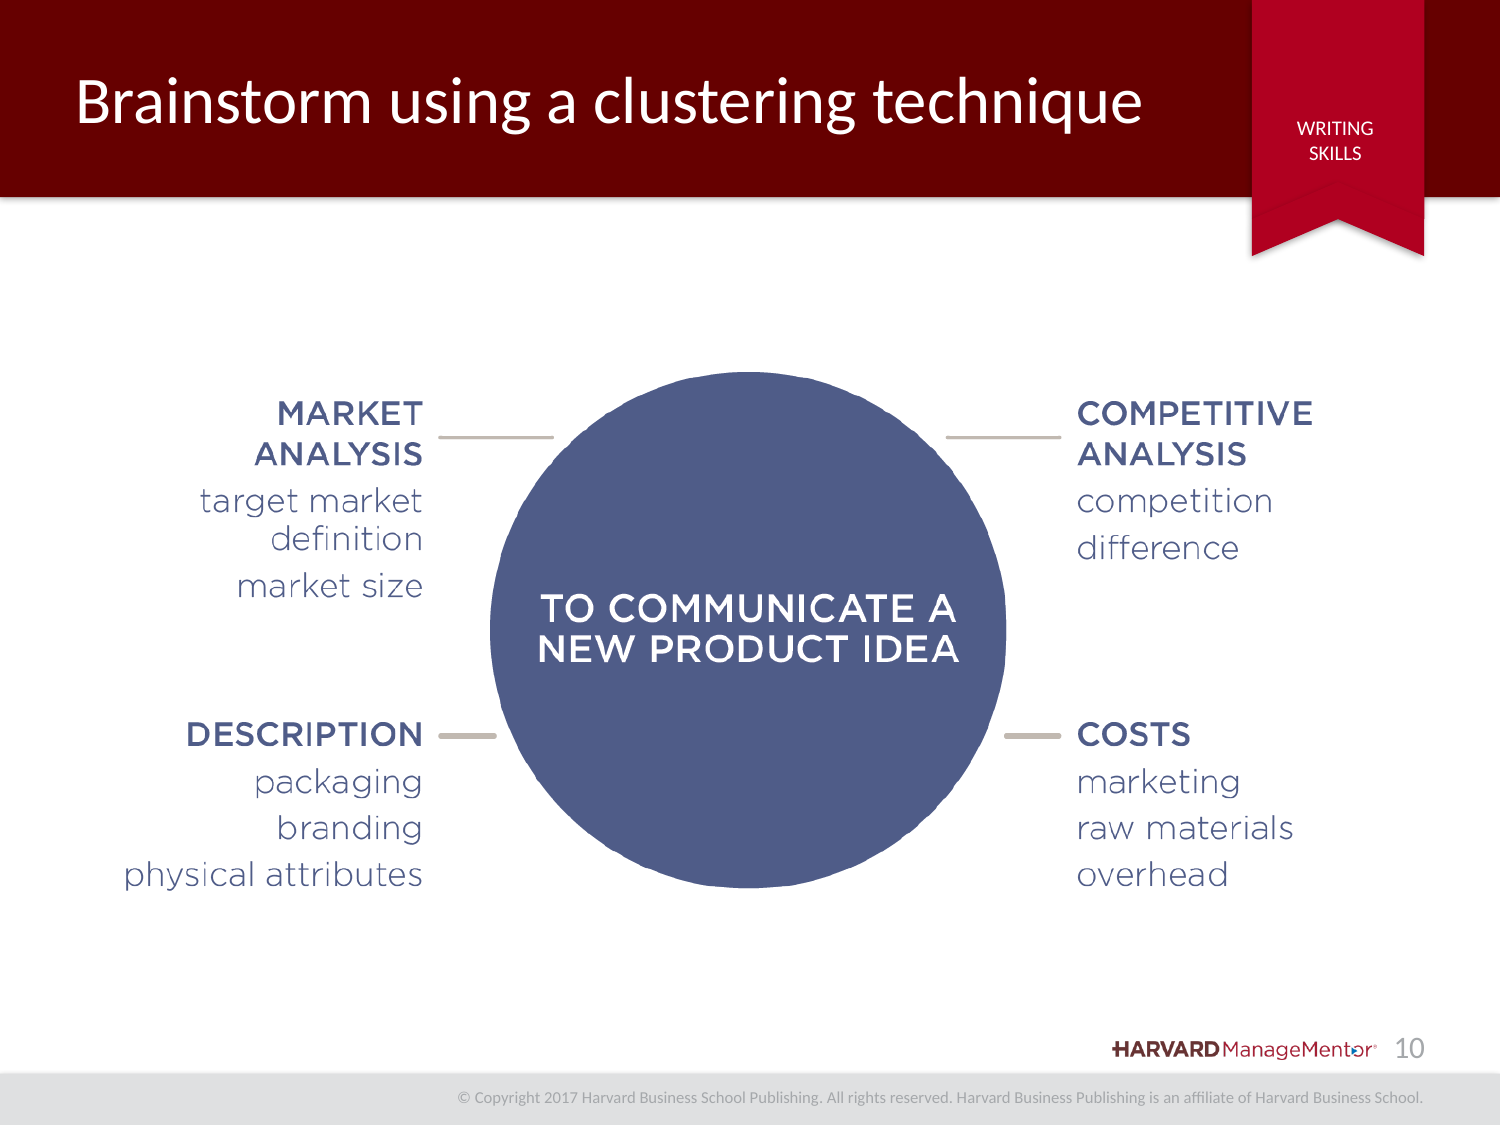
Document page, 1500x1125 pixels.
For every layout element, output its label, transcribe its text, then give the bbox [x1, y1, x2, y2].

title Brainstorm using a clustering technique [75, 29, 1216, 171]
picture [117, 359, 1337, 904]
picture [1100, 1034, 1380, 1067]
